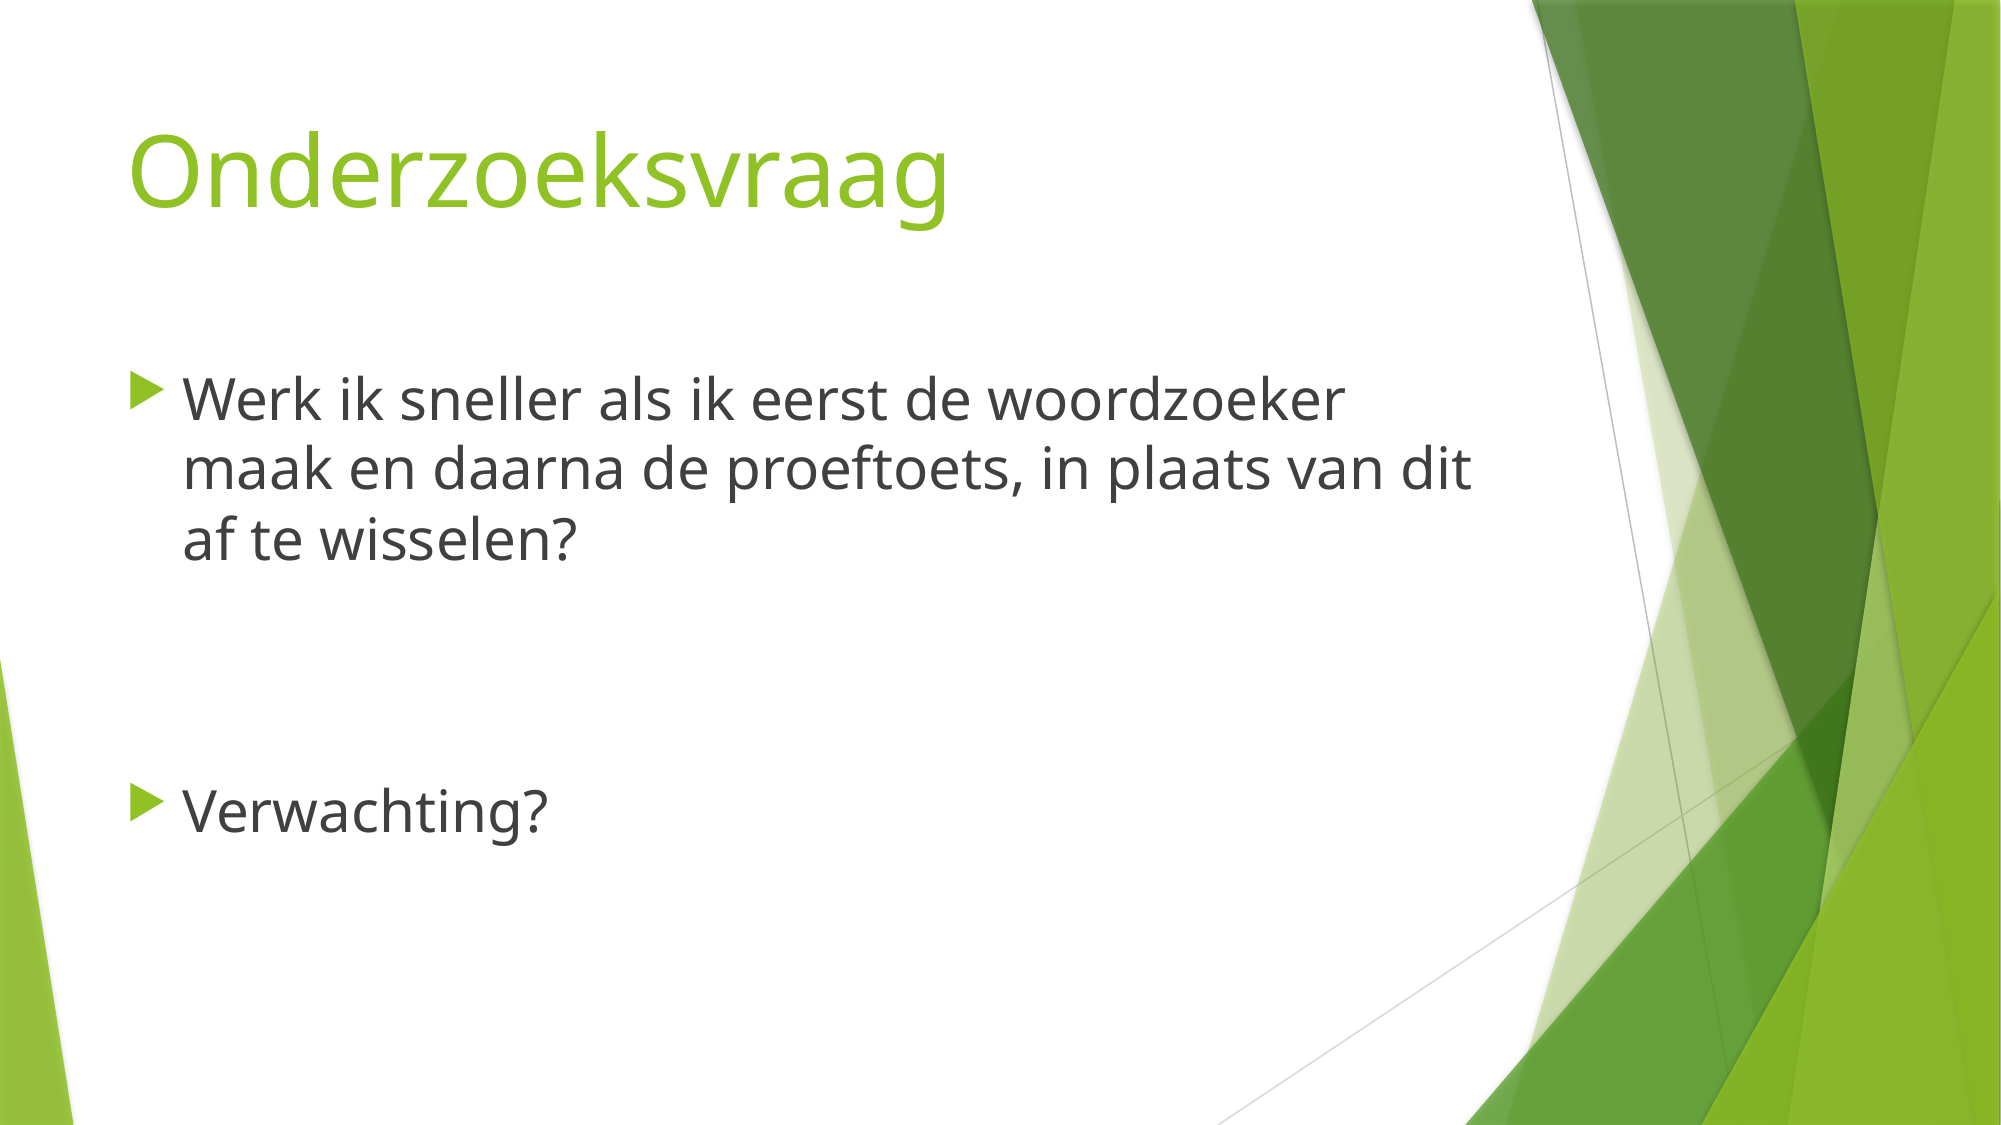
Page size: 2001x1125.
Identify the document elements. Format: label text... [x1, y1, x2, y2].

list Werk ik sneller als ik eerst de woordzoeker maak en daarna de proeftoets, in plaats van dit af te wisselen? Verwachting? [111, 354, 1522, 992]
title Onderzoeksvraag [111, 99, 1522, 317]
